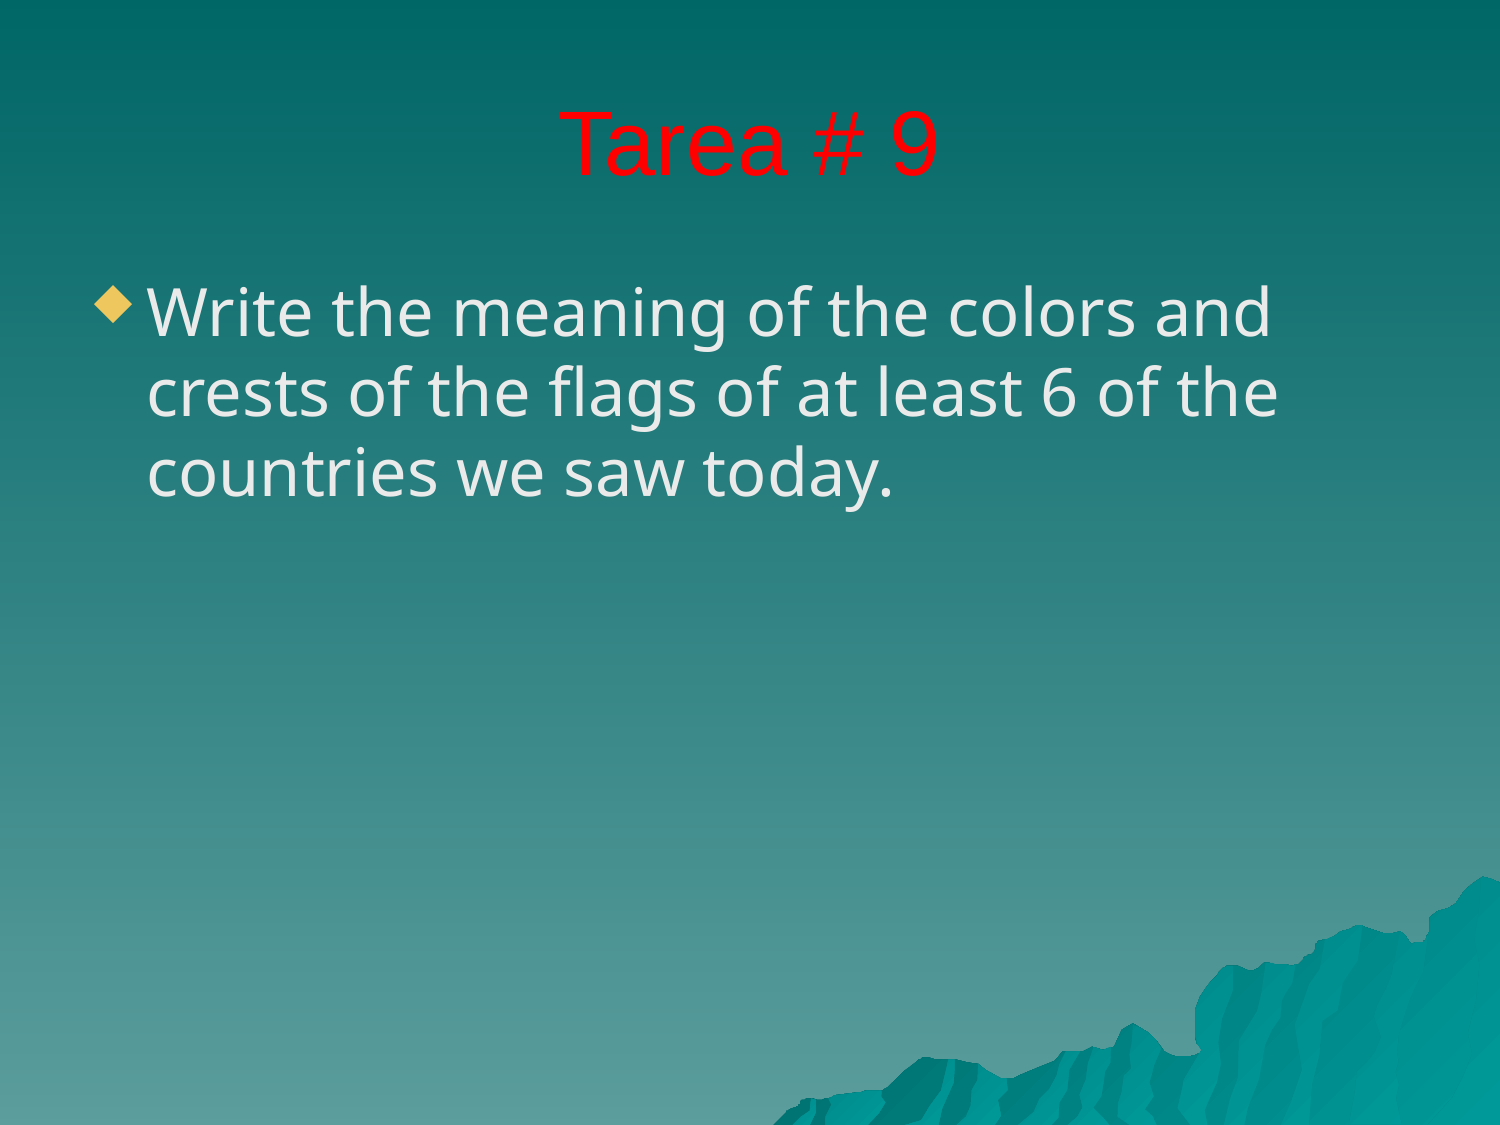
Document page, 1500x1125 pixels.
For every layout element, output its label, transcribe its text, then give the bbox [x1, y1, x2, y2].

list Write the meaning of the colors and crests of the flags of at least 6 of the countries we saw today. [75, 262, 1425, 1006]
title Tarea # 9 [75, 45, 1425, 233]
